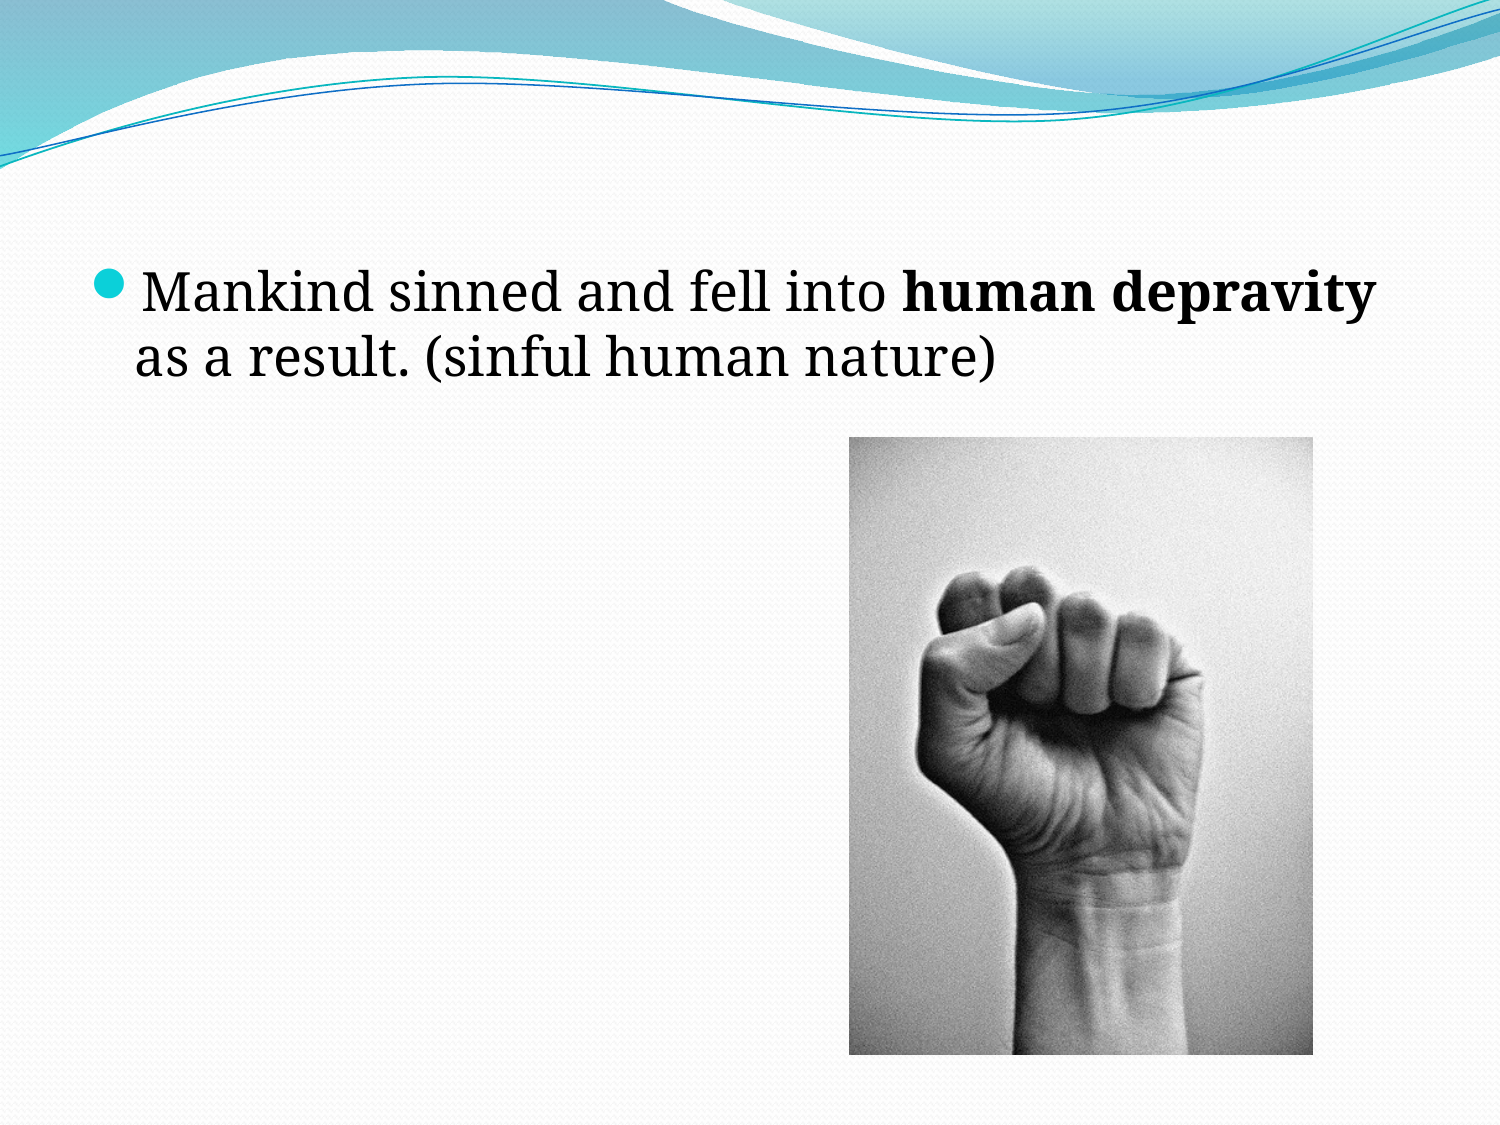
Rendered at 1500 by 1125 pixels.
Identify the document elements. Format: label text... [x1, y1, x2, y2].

list Mankind sinned and fell into human depravity as a result. (sinful human nature) [75, 249, 1425, 1038]
picture [849, 437, 1313, 1055]
